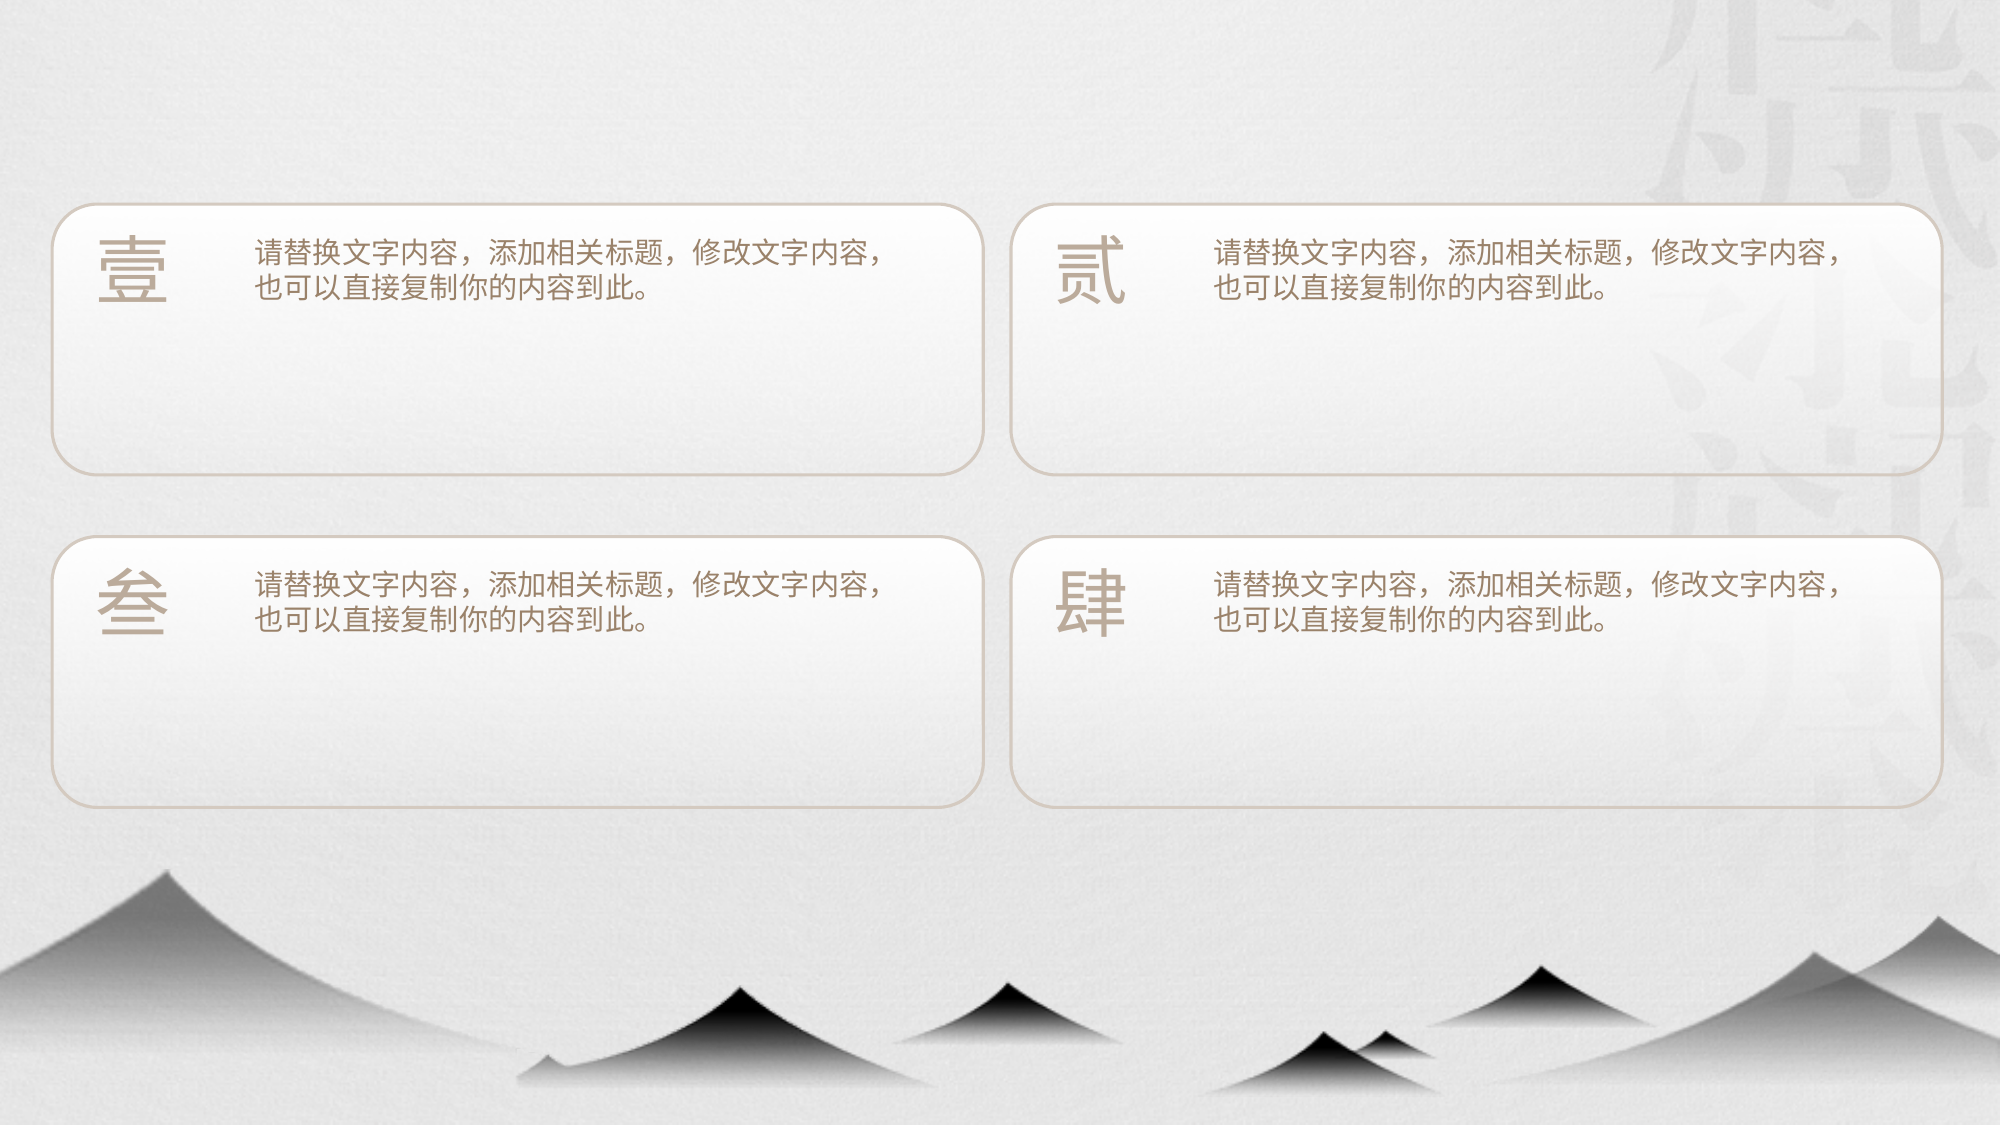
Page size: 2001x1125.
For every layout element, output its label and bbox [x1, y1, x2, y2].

text_box [52, 536, 984, 808]
text_box [1010, 536, 1943, 808]
picture [0, 0, 2000, 1125]
text_box [1010, 204, 1943, 475]
text_box [52, 204, 984, 475]
